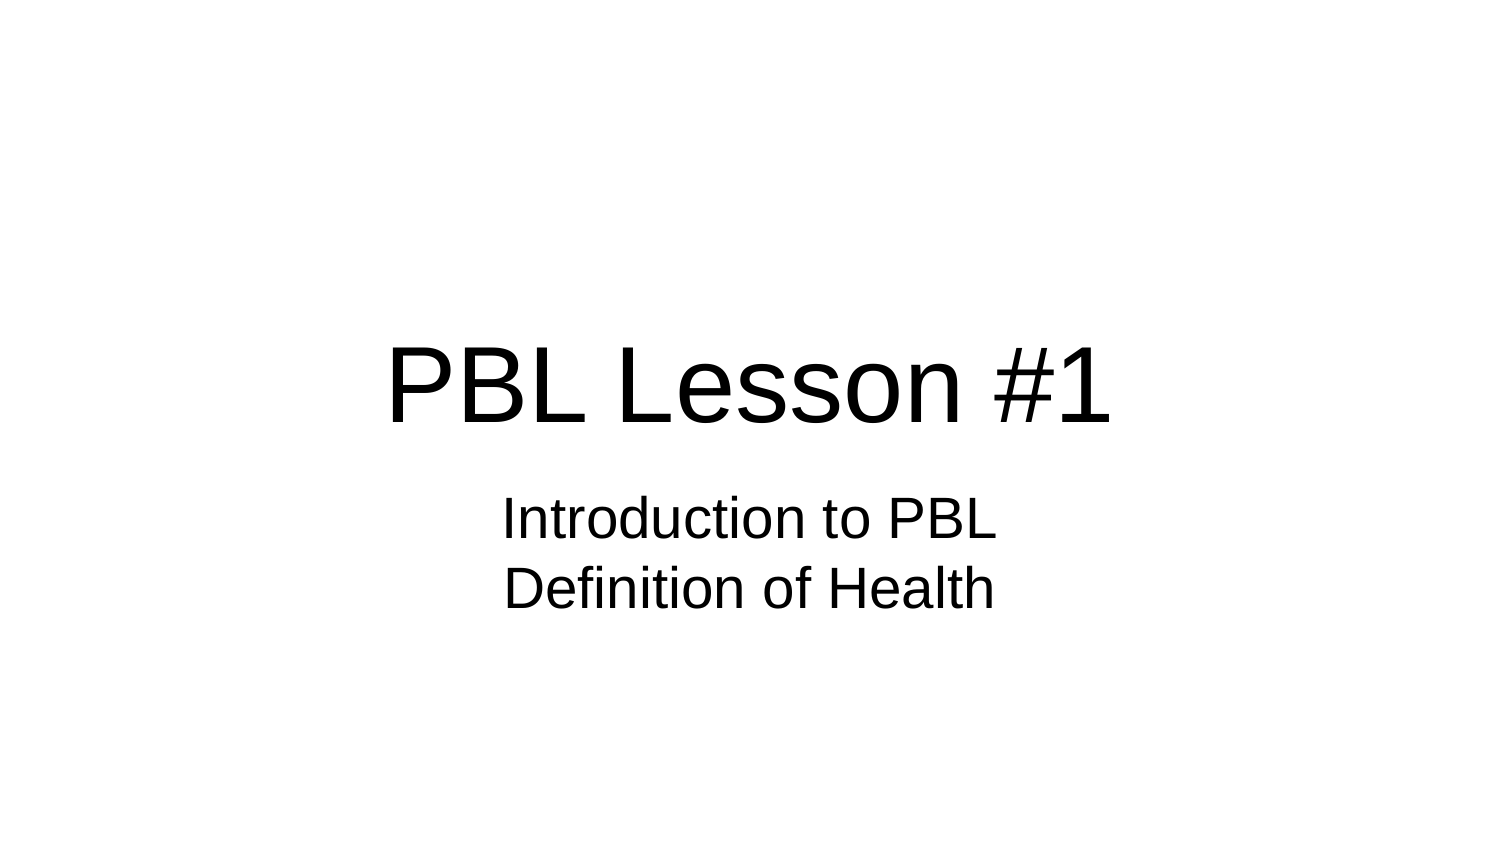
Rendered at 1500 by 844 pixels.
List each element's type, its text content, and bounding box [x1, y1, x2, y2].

title PBL Lesson #1 [51, 122, 1449, 459]
subtitle Introduction to PBL Definition of Health [51, 464, 1449, 595]
